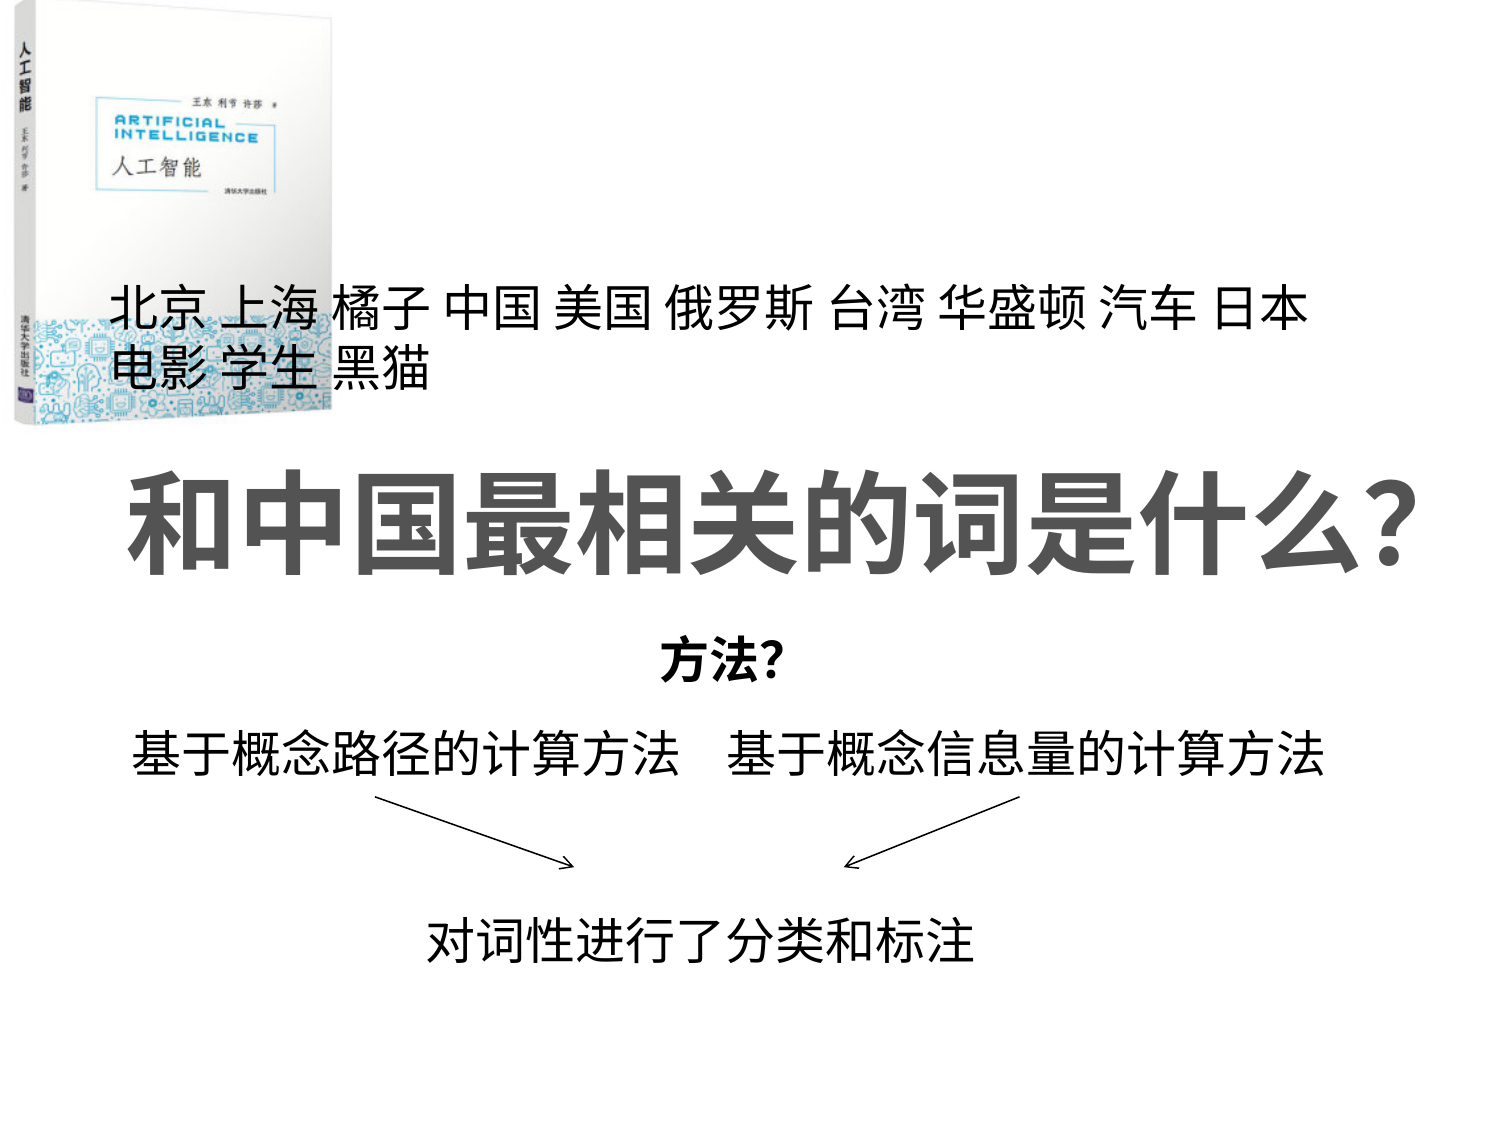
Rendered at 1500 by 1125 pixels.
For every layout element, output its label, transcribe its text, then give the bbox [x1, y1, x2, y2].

text_box 方法？ [644, 621, 821, 696]
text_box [843, 796, 1020, 868]
text_box 和中国最相关的词是什么？ [109, 445, 1491, 596]
picture [0, 0, 393, 443]
text_box 北京 上海 橘子 中国 美国 俄罗斯 台湾 华盛顿 汽车 日本 电影 学生 黑猫 [93, 269, 1336, 405]
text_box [374, 796, 575, 868]
text_box 基于概念路径的计算方法 基于概念信息量的计算方法 [117, 714, 1418, 790]
text_box 对词性进行了分类和标注 [410, 902, 1032, 978]
